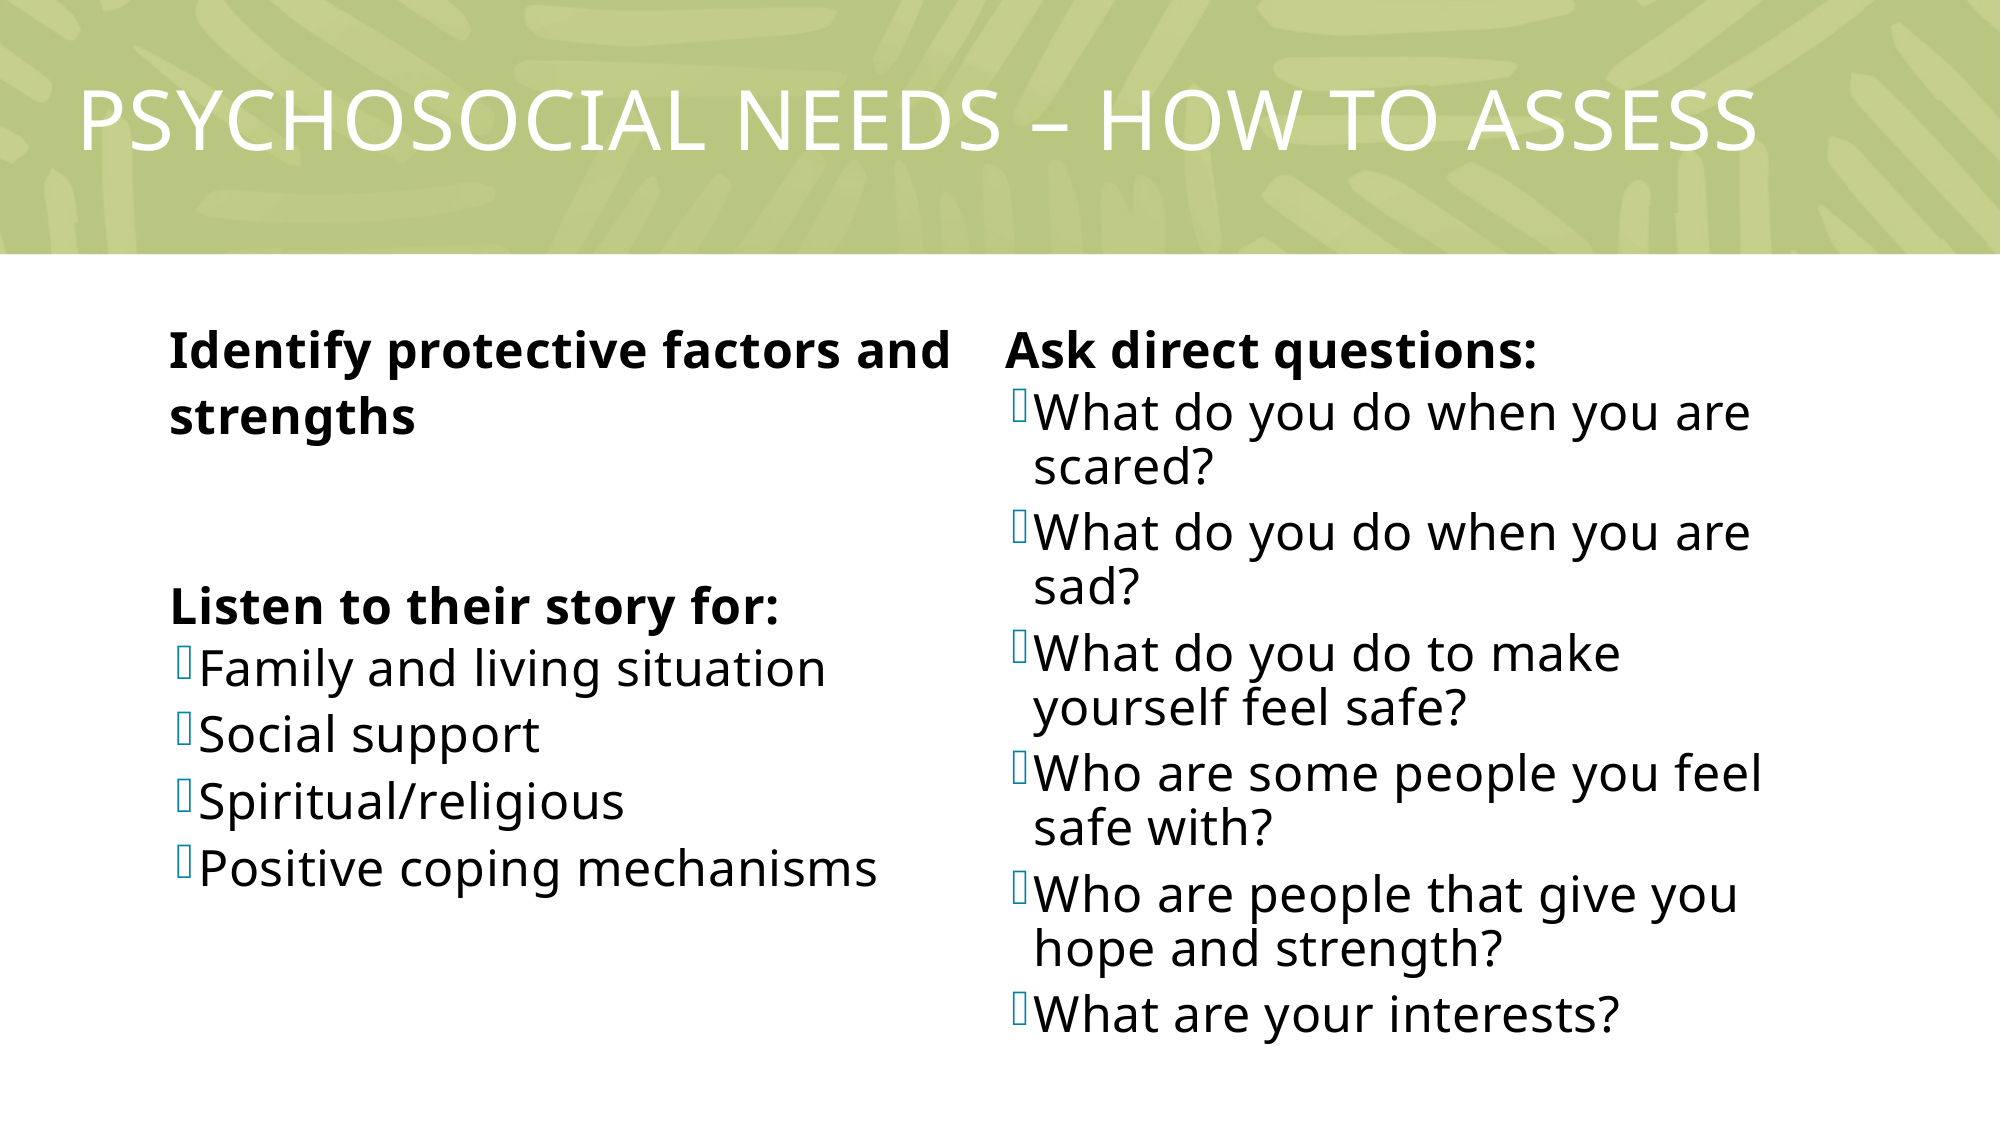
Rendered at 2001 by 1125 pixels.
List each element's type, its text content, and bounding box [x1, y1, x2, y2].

list Identify protective factors and strengths Listen to their story for: Family and living situation Social support Spiritual/religious Positive coping mechanisms Ask direct questions: What do you do when you are scared? What do you do when you are sad? What do you do to make yourself feel safe? Who are some people you feel safe with? Who are people that give you hope and strength? What are your interests? [147, 304, 1834, 966]
picture [0, 0, 2000, 1125]
title Psychosocial needs – how to assess [61, 33, 1938, 220]
